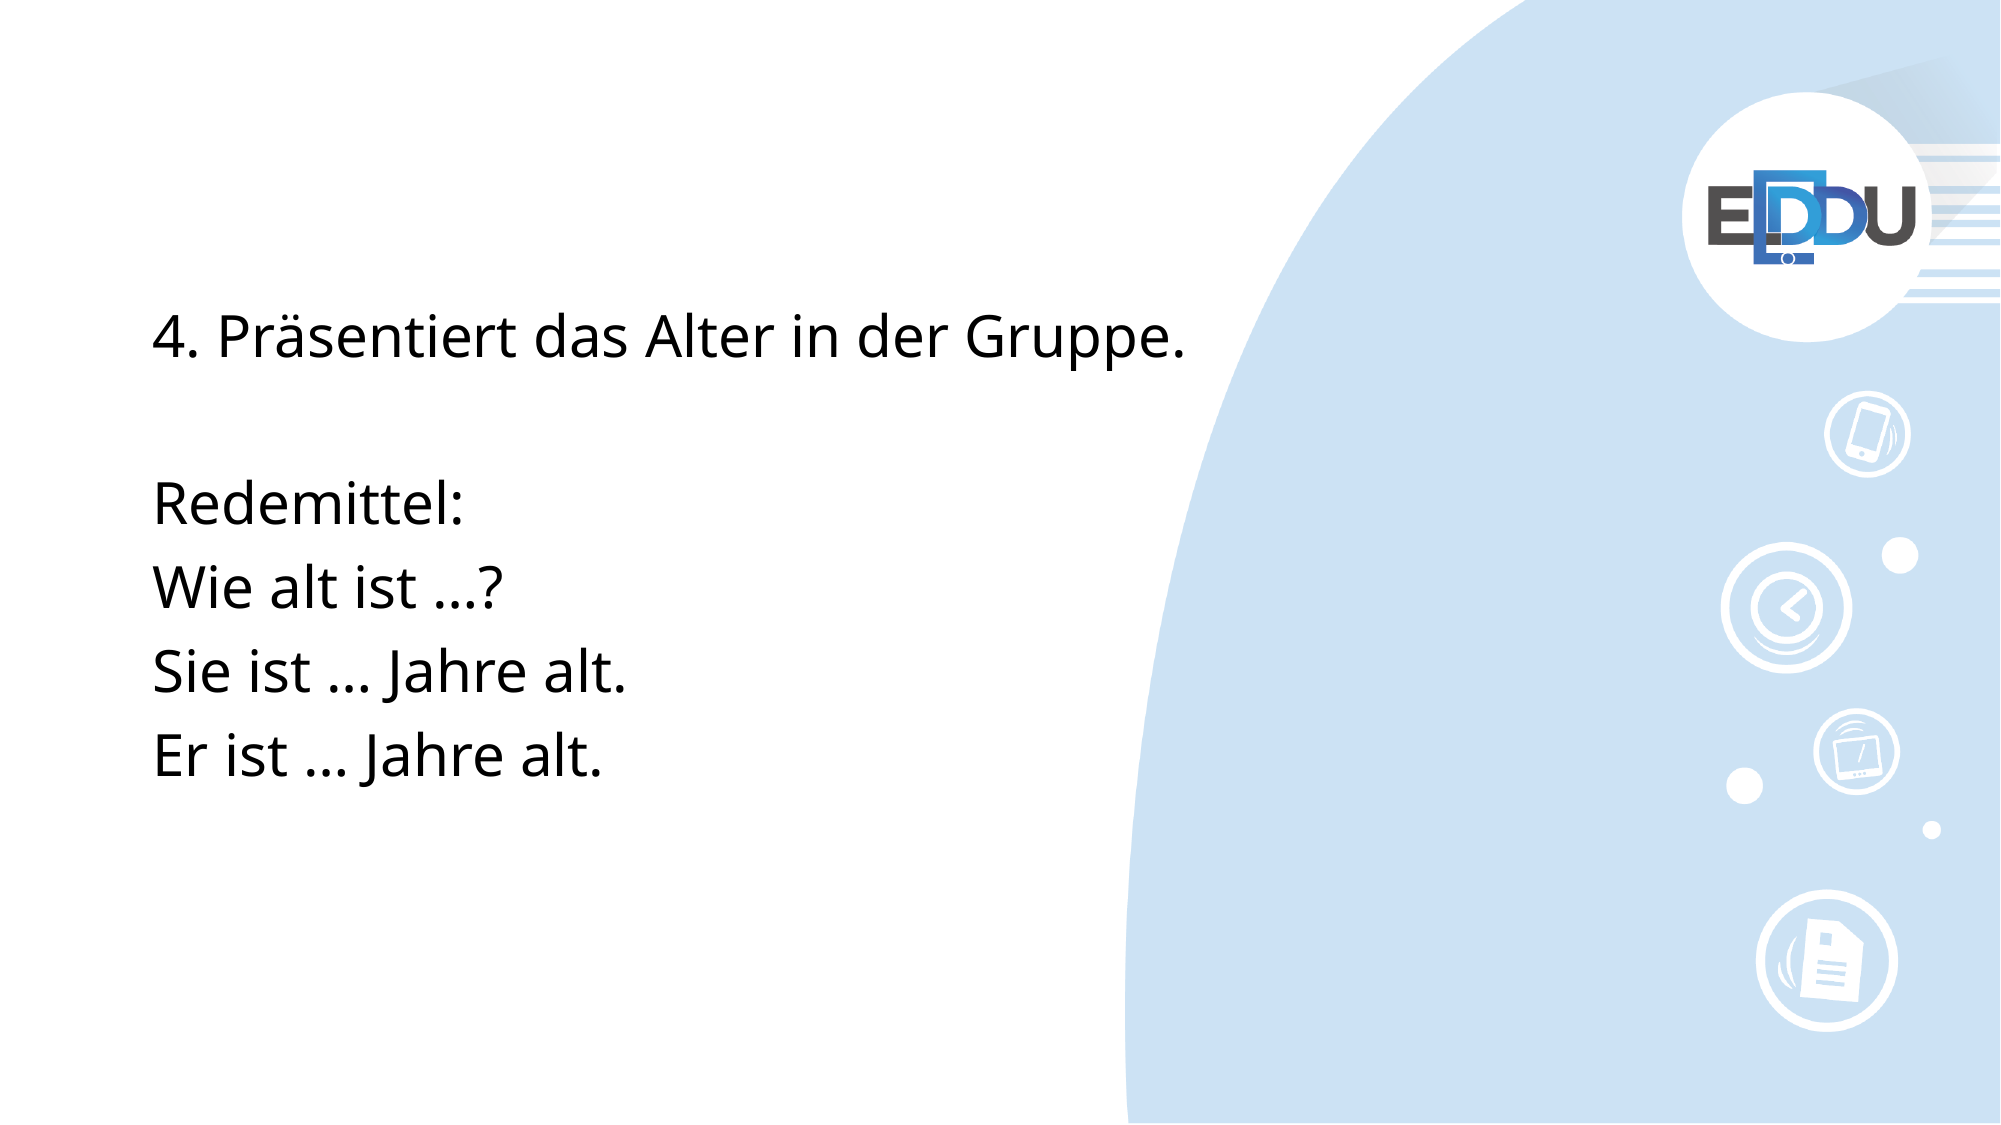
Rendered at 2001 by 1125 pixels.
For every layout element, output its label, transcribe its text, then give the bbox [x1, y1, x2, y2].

list 4. Präsentiert das Alter in der Gruppe. Redemittel: Wie alt ist …? Sie ist … Jahre alt. Er ist … Jahre alt. [137, 299, 1595, 1014]
picture [0, 0, 2001, 1125]
